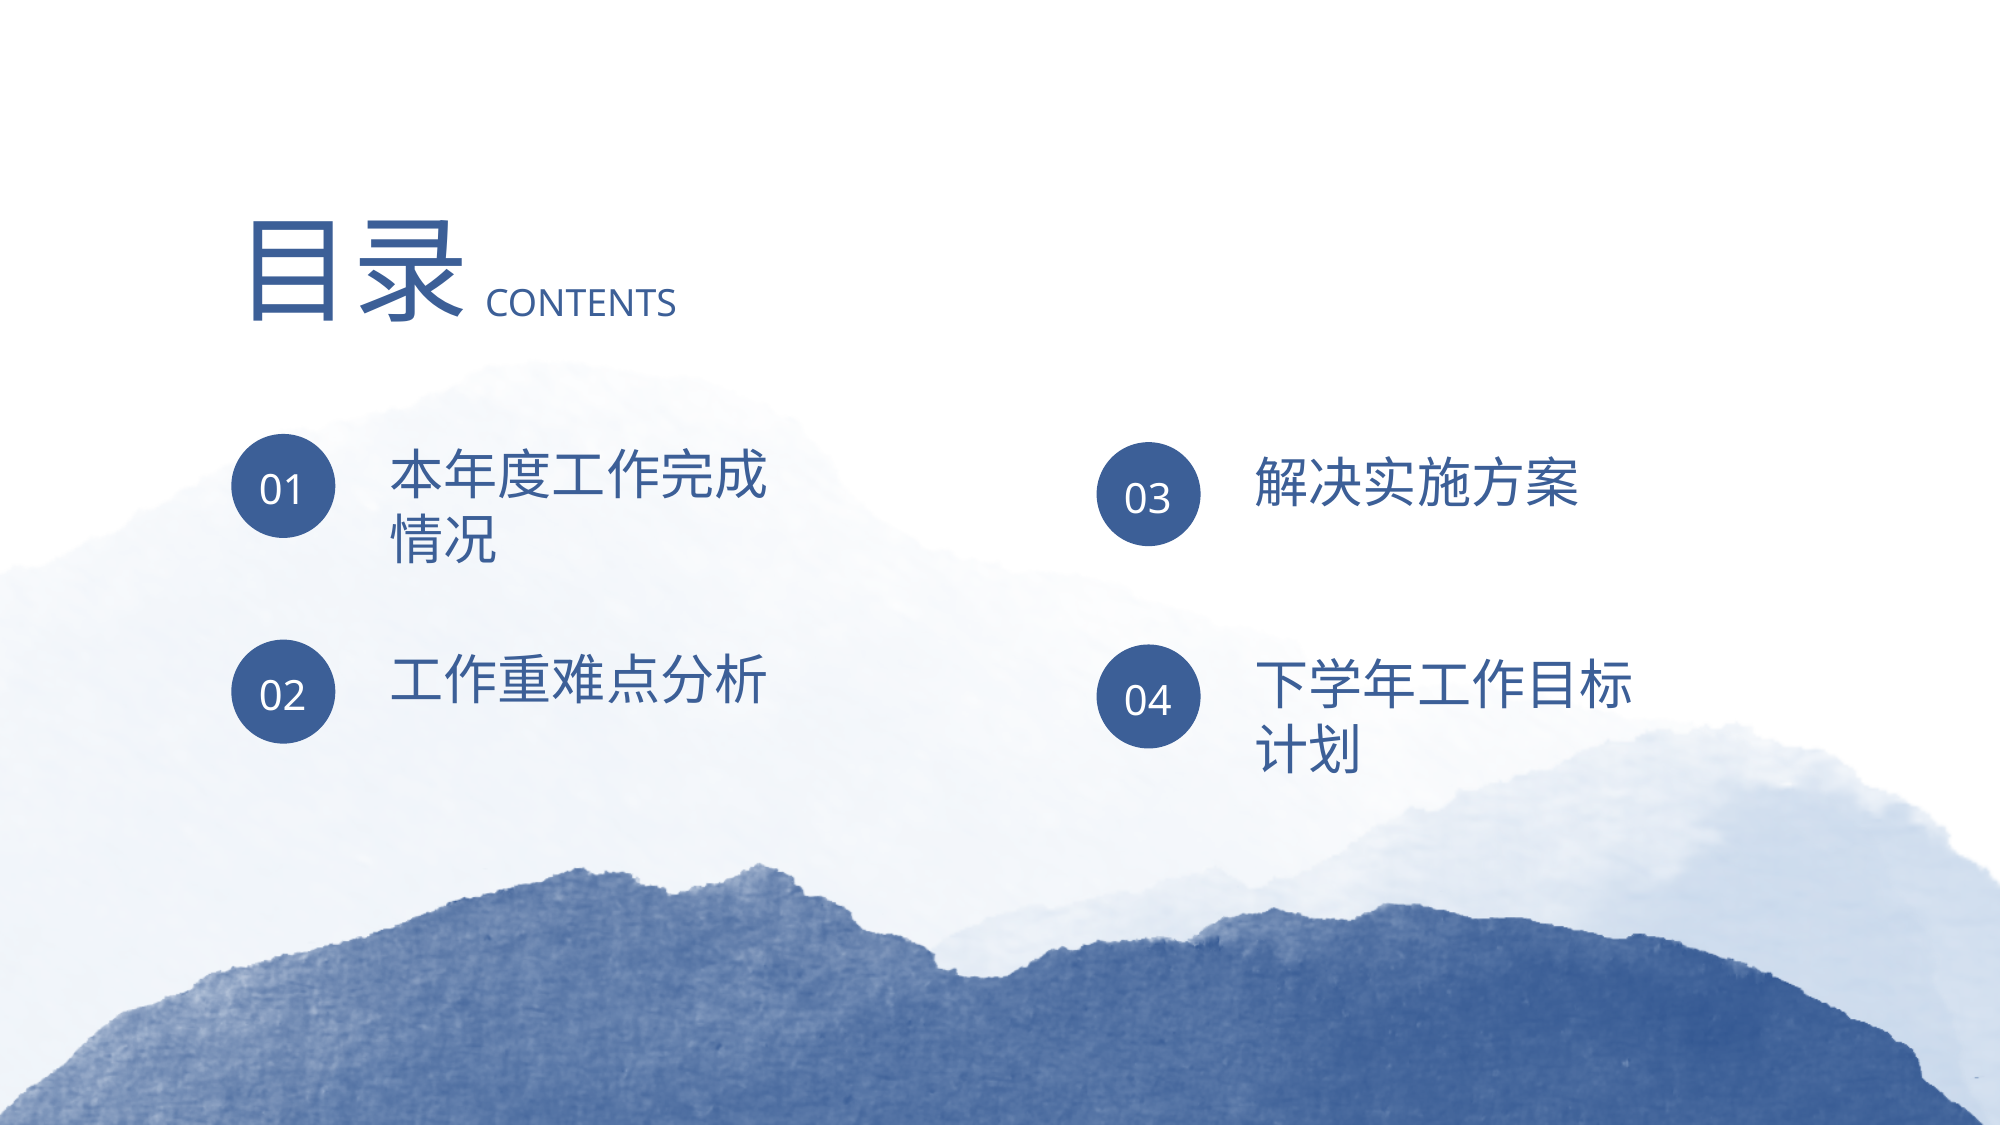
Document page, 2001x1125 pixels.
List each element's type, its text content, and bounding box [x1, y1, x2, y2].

text_box 目录 [189, 188, 516, 328]
picture [0, 304, 2000, 1125]
text_box CONTENTS [516, 271, 784, 328]
